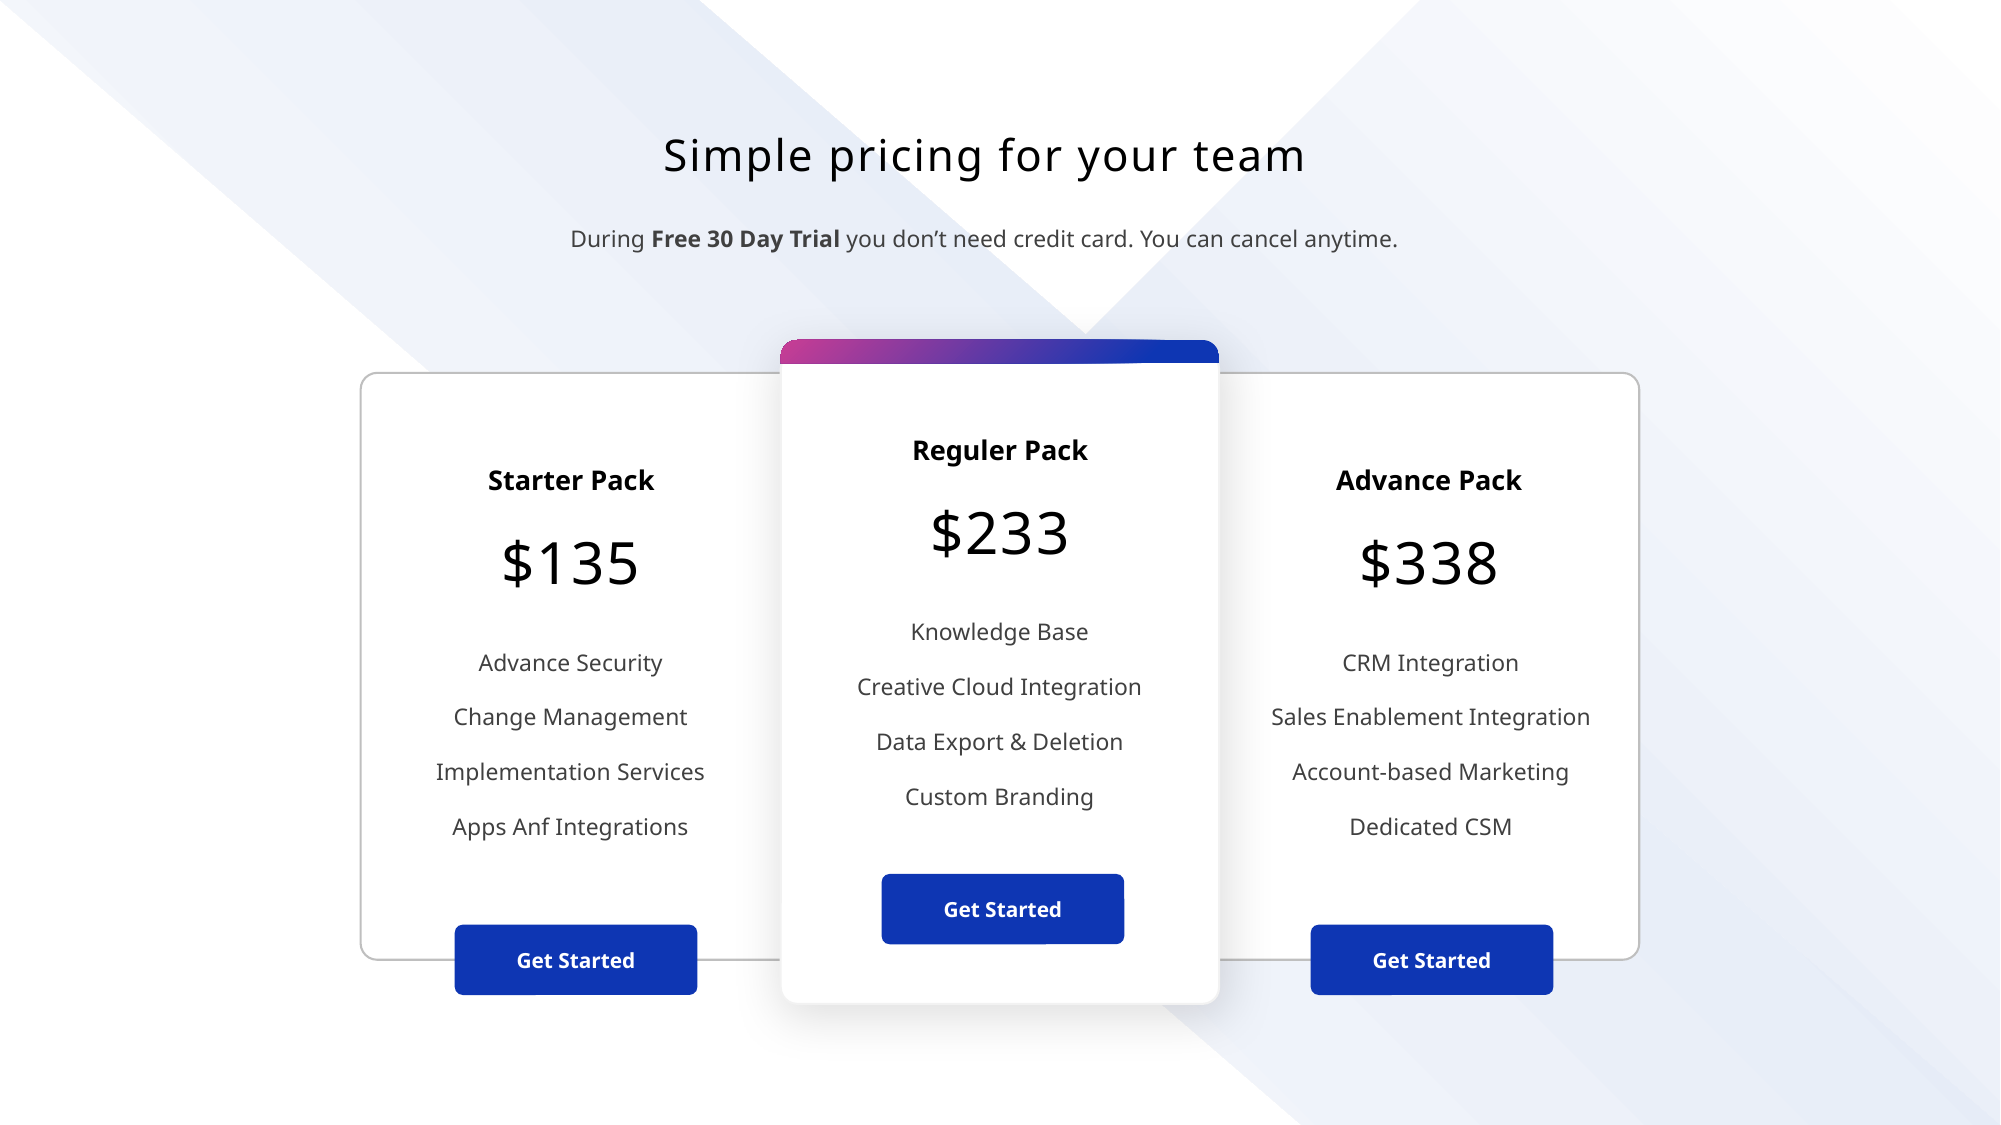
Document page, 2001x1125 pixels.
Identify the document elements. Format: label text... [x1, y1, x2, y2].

text_box During Free 30 Day Trial you don’t need credit card. You can cancel anytime. [537, 203, 1432, 260]
text_box Get Started [881, 873, 1125, 945]
text_box [779, 365, 1221, 1005]
text_box Get Started [1310, 924, 1554, 996]
text_box CRM Integration Sales Enablement Integration Account-based Marketing Dedicated CSM [1255, 613, 1607, 848]
text_box $233 [878, 488, 1122, 574]
text_box Advance Pack [1281, 455, 1577, 503]
text_box Knowledge Base Creative Cloud Integration Data Export & Deletion Custom Branding [824, 582, 1176, 818]
text_box [359, 371, 764, 961]
text_box Advance Security Change Management Implementation Services Apps Anf Integrations [394, 613, 747, 848]
text_box Get Started [454, 924, 698, 996]
text_box Reguler Pack [880, 426, 1120, 474]
text_box Simple pricing for your team [622, 120, 1347, 189]
text_box $338 [1307, 518, 1551, 604]
text_box Starter Pack [451, 455, 691, 503]
text_box [779, 338, 1221, 365]
text_box $135 [449, 518, 693, 604]
text_box [1243, 371, 1641, 961]
